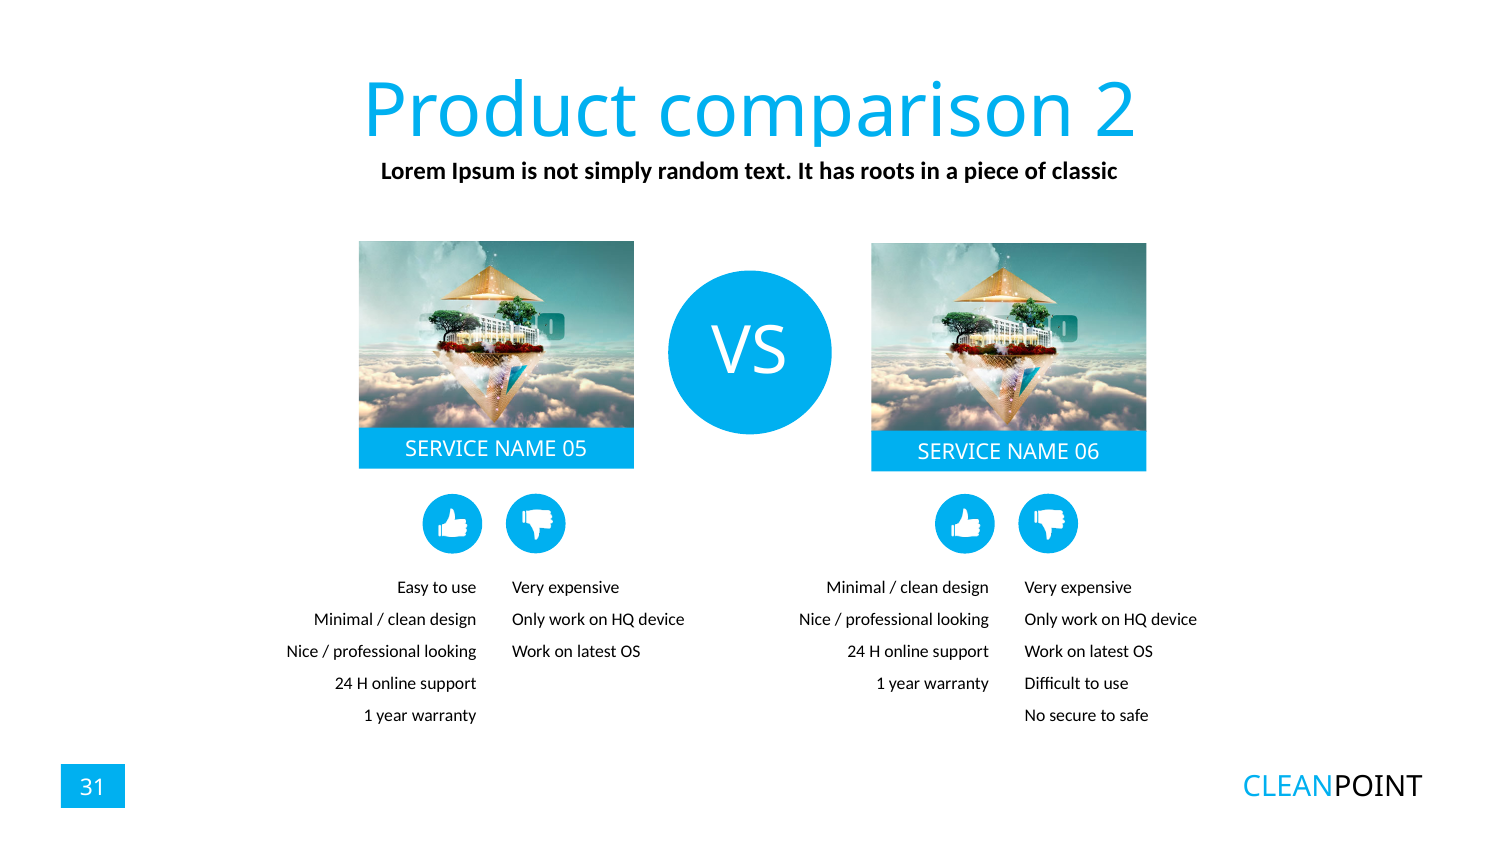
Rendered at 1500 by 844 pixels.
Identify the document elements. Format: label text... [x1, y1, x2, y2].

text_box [422, 493, 1079, 554]
text_box Very expensive Only work on HQ device Work on latest OS [497, 563, 725, 669]
text_box VS [666, 268, 834, 437]
text_box 31 [59, 762, 127, 810]
text_box Very expensive Only work on HQ device Work on latest OS Difficult to use No secure to safe [1009, 558, 1238, 733]
text_box CLEANPOINT [149, 746, 1438, 810]
text_box Easy to use Minimal / clean design Nice / professional looking 24 H online support 1 year warranty [237, 558, 492, 733]
title Product comparison 2 [300, 96, 1200, 146]
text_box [871, 243, 1147, 473]
text_box Lorem Ipsum is not simply random text. It has roots in a piece of classic [149, 146, 1350, 192]
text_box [358, 241, 635, 470]
text_box Minimal / clean design Nice / professional looking 24 H online support 1 year warranty [750, 563, 1004, 701]
